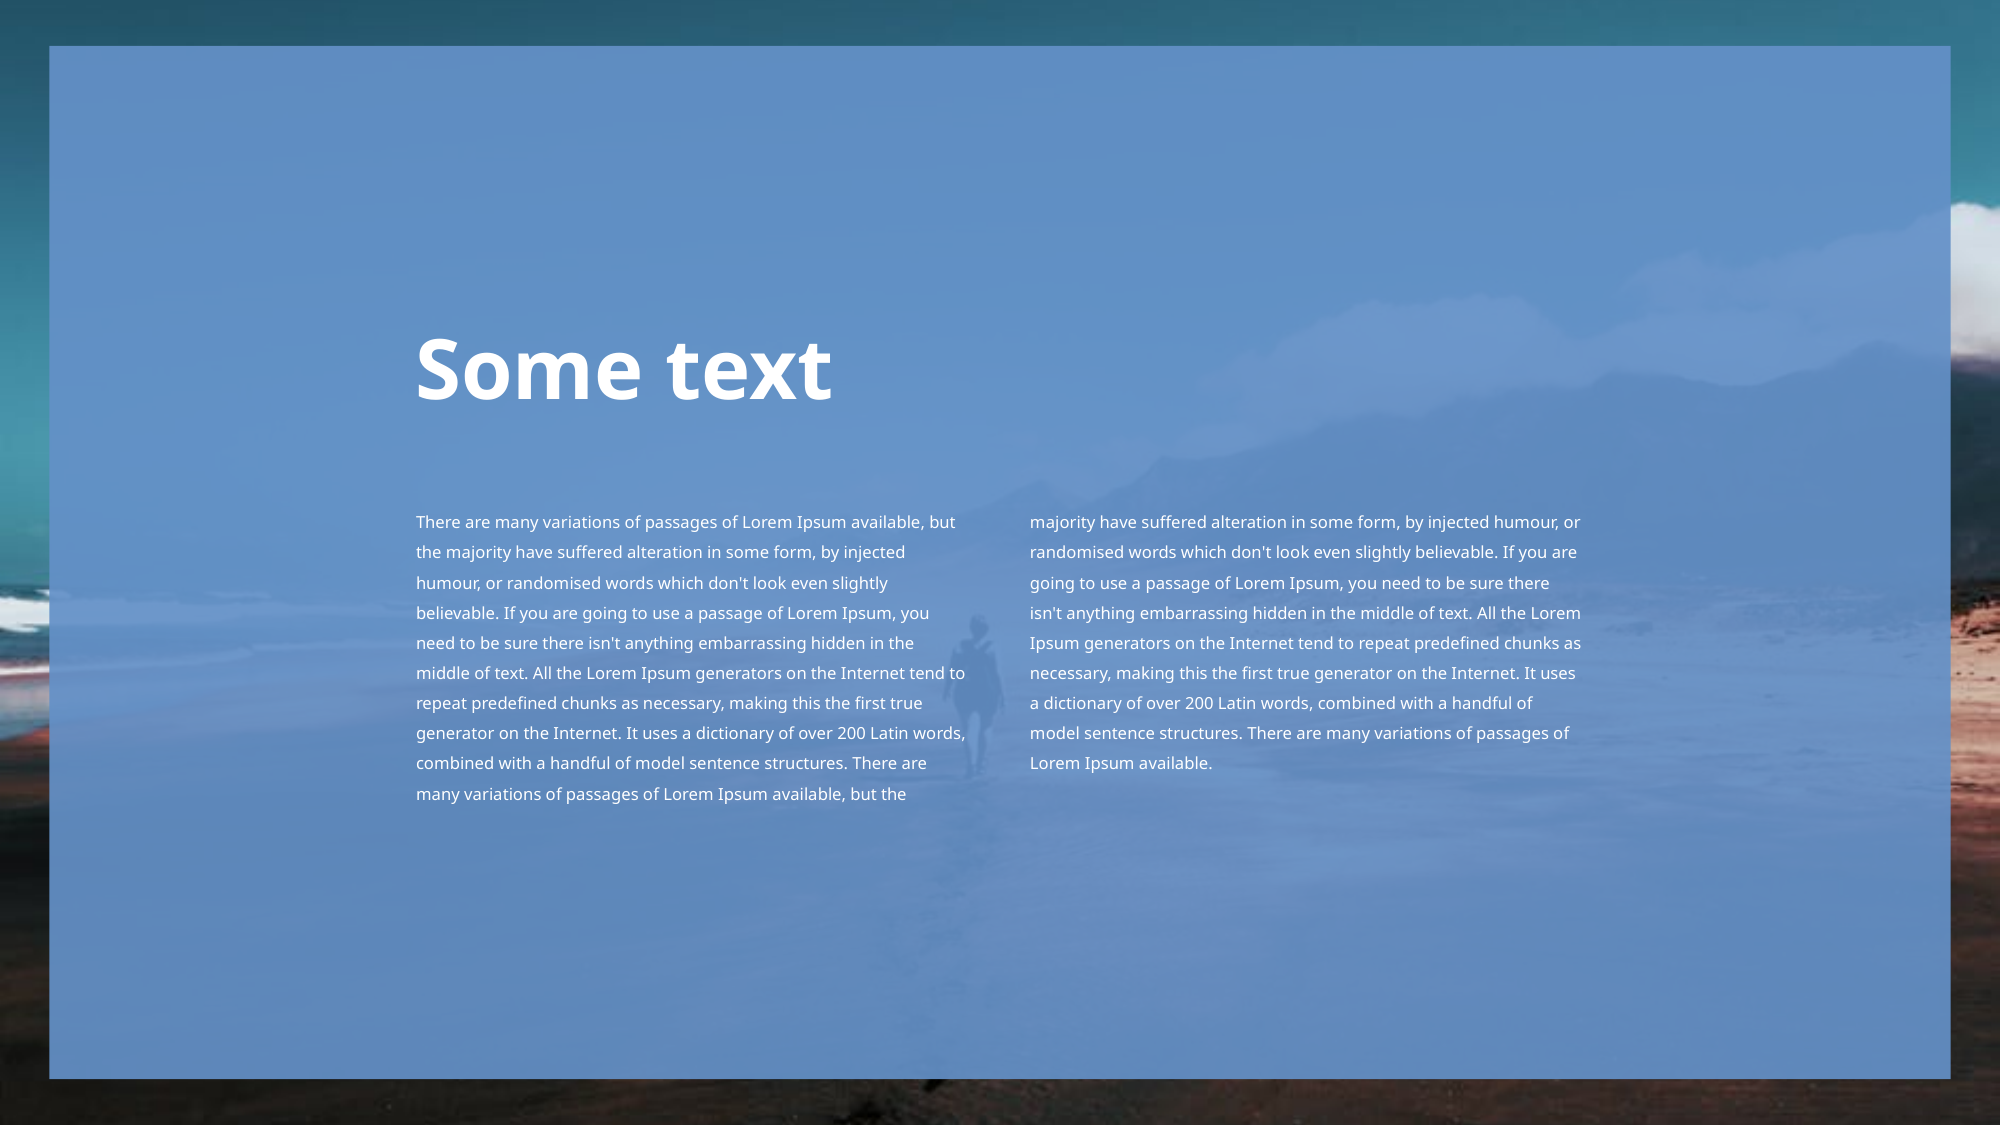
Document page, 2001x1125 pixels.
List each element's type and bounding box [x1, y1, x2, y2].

text_box [401, 309, 1599, 816]
picture [0, 0, 2000, 1125]
